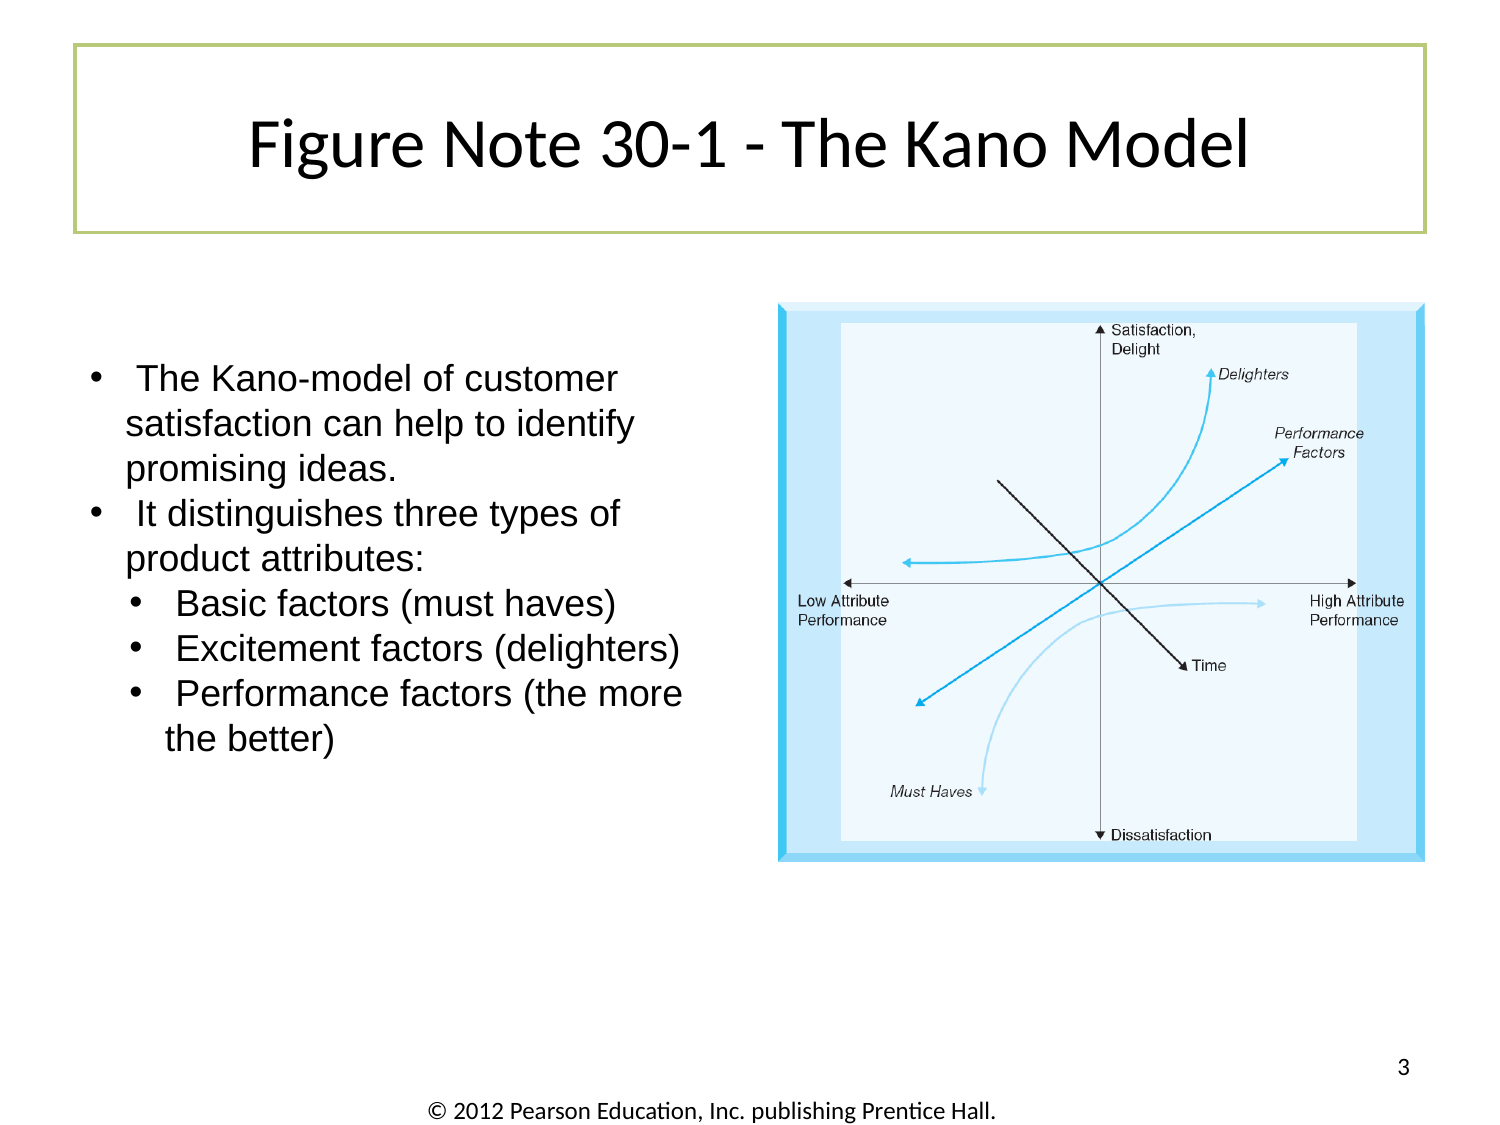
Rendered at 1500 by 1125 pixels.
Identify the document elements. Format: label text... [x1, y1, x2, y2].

text_box The Kano-model of customer satisfaction can help to identify promising ideas. It distinguishes three types of product attributes: Basic factors (must haves) Excitement factors (delighters) Performance factors (the more the better) [75, 346, 738, 857]
title Figure Note 30-1 - The Kano Model [73, 43, 1427, 234]
slide_number 3 [1074, 1042, 1425, 1103]
picture [773, 299, 1426, 863]
